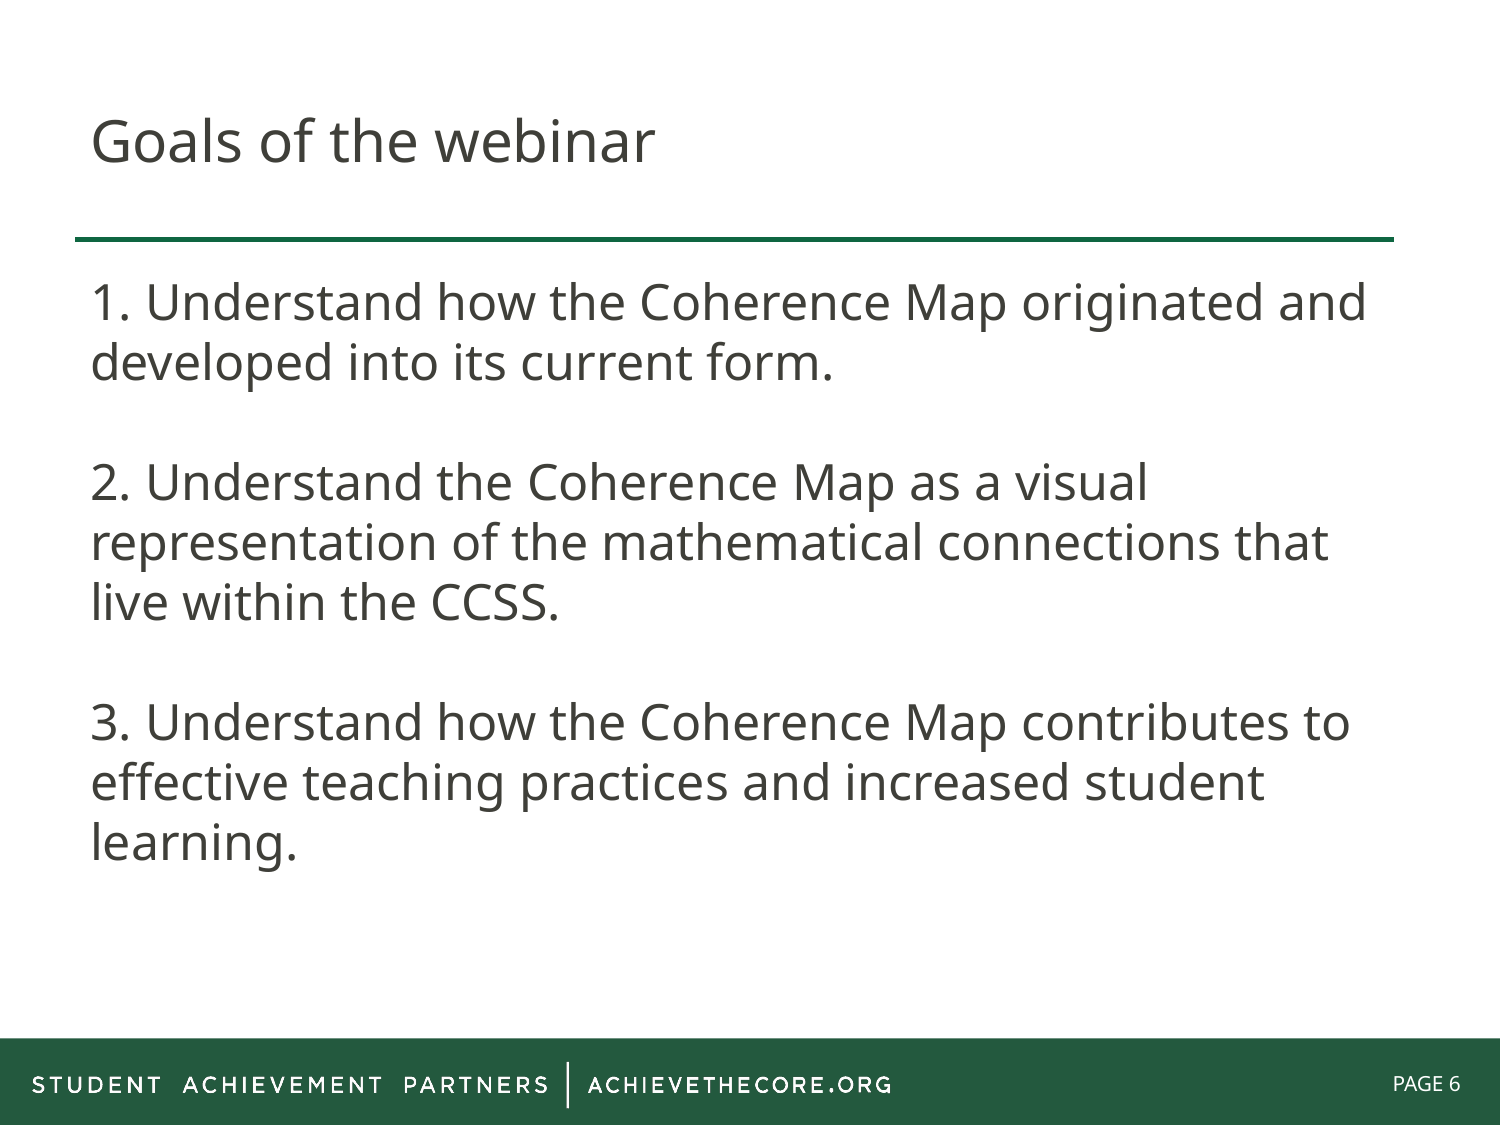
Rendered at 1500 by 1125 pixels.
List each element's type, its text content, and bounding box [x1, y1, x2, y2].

picture [12, 1055, 911, 1112]
list 1. Understand how the Coherence Map originated and developed into its current form. 2. Understand the Coherence Map as a visual representation of the mathematical connections that live within the CCSS. 3. Understand how the Coherence Map contributes to effective teaching practices and increased student learning. [75, 262, 1425, 1005]
title Goals of the webinar [75, 45, 1425, 233]
